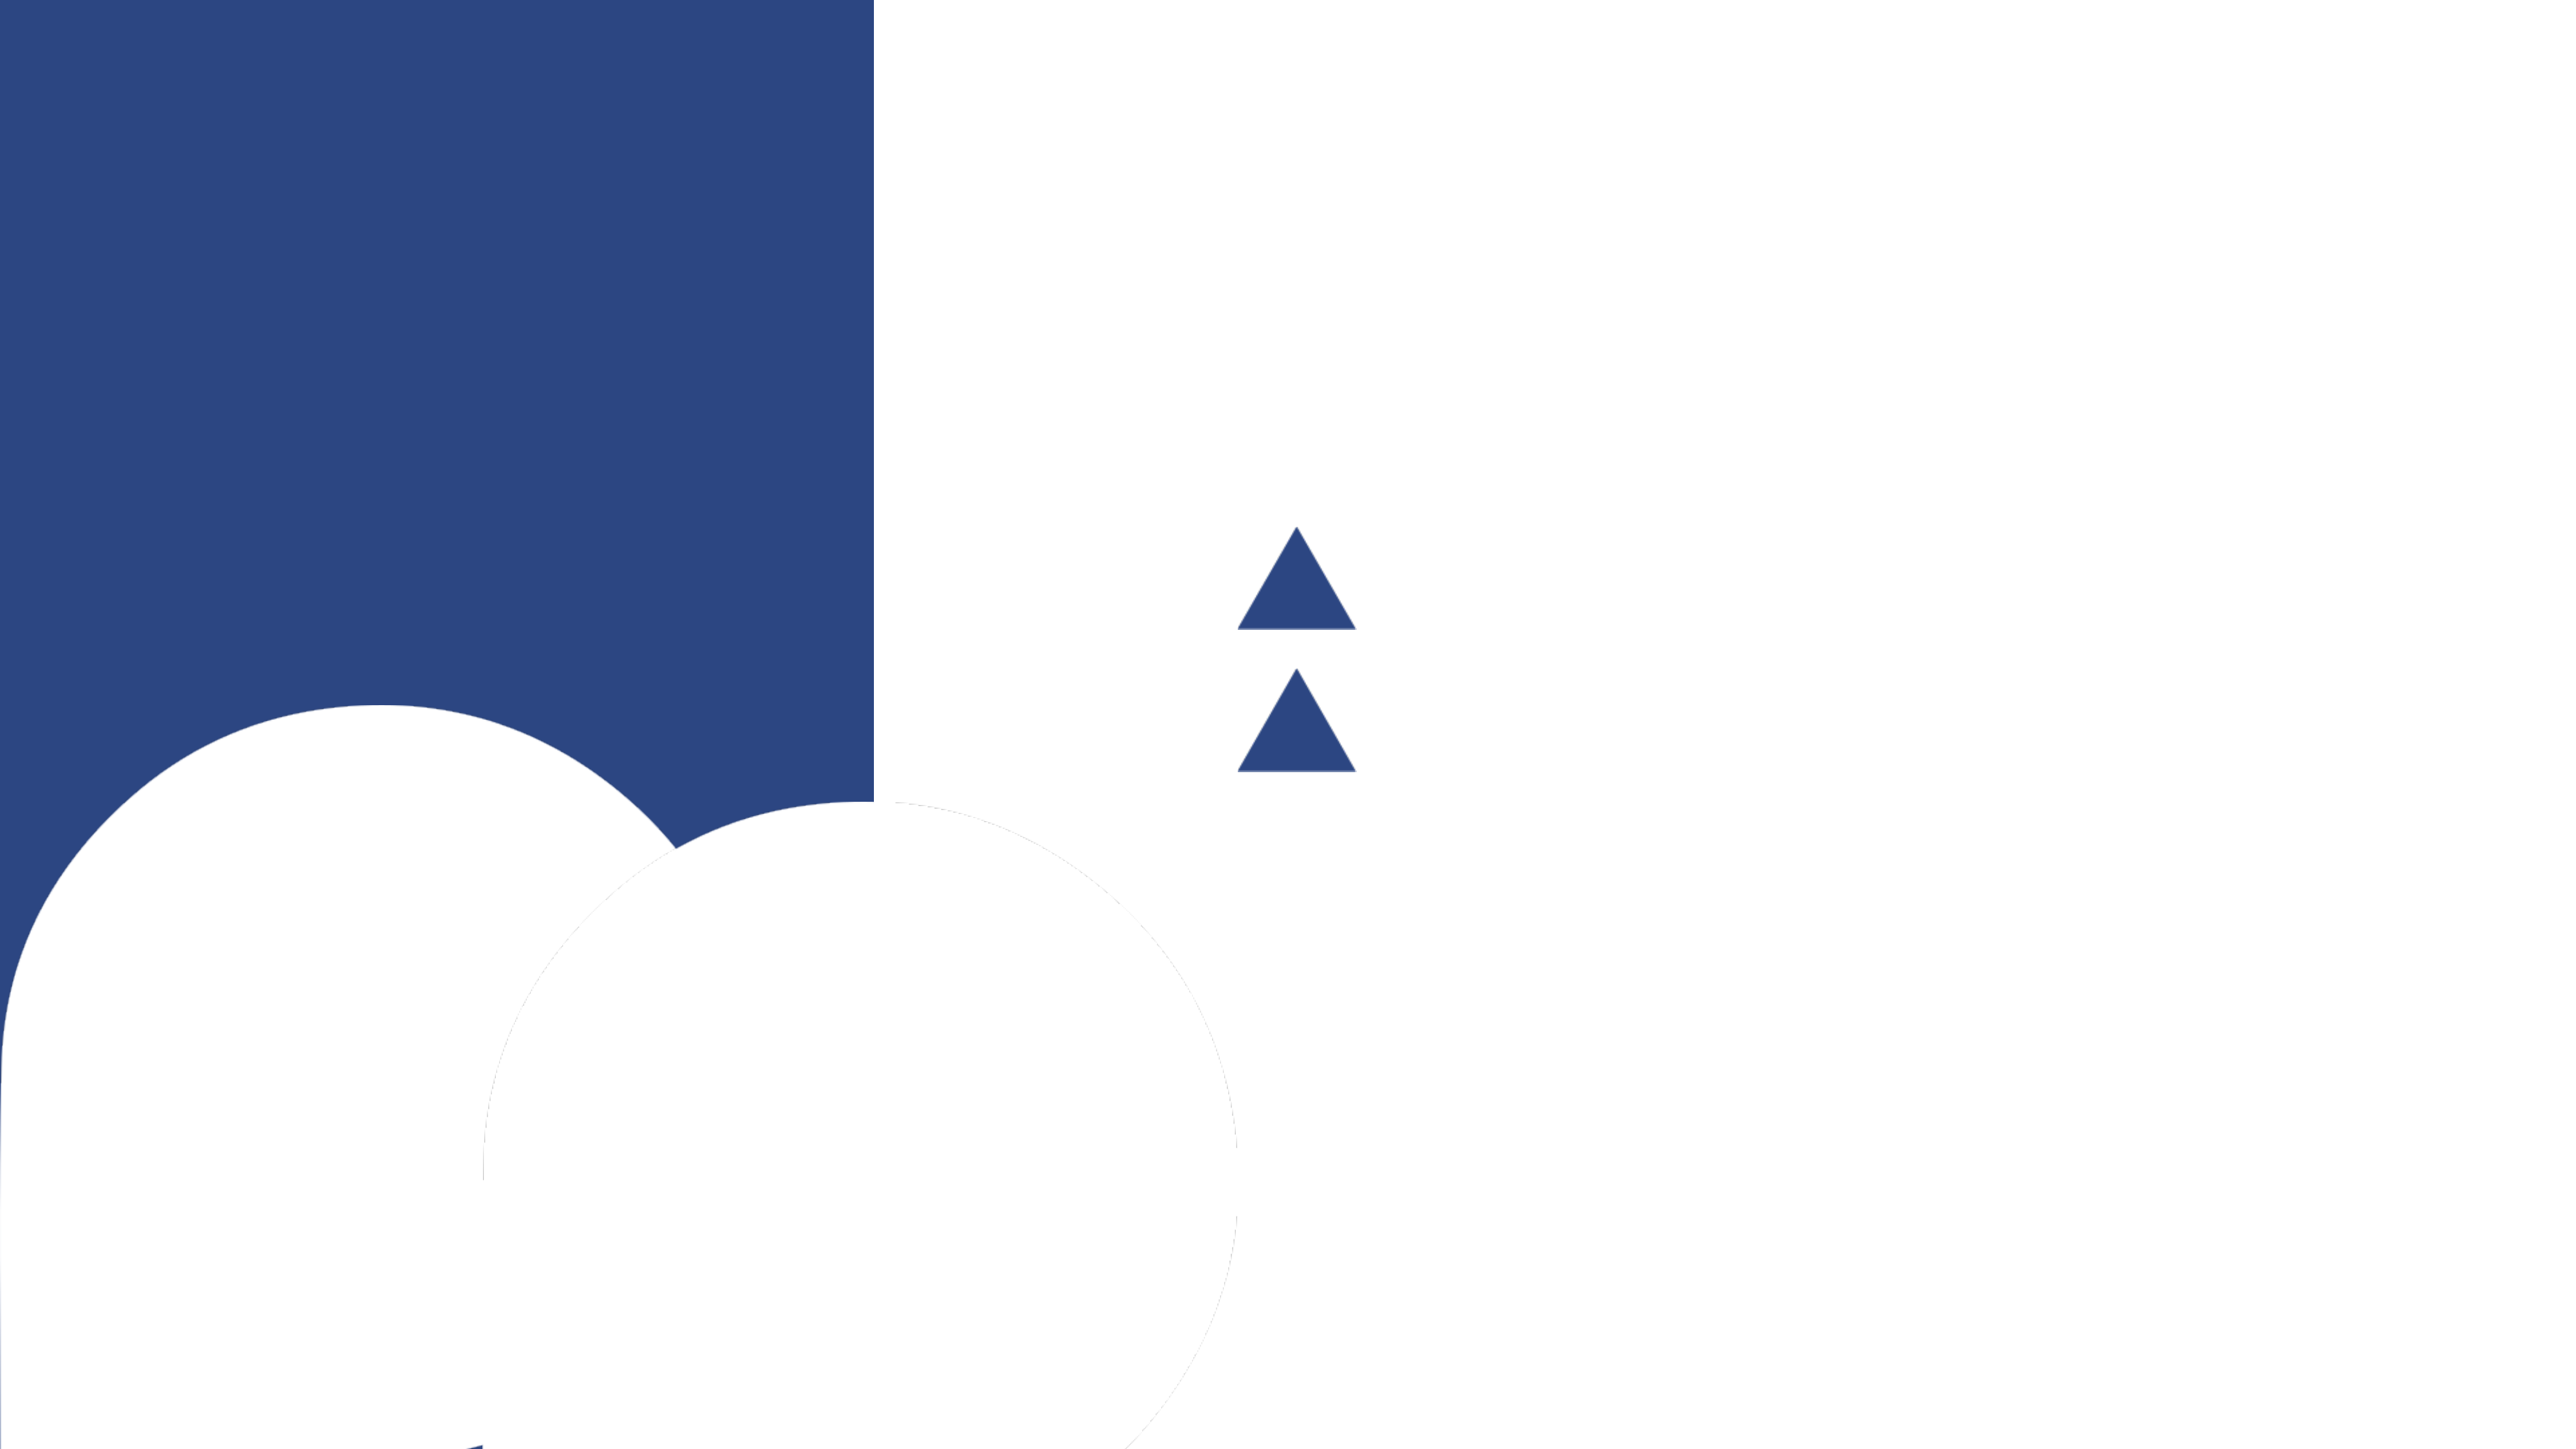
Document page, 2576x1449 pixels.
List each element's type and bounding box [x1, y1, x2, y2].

picture [1238, 668, 1357, 772]
picture [1238, 526, 1357, 630]
picture [0, 0, 1238, 1449]
